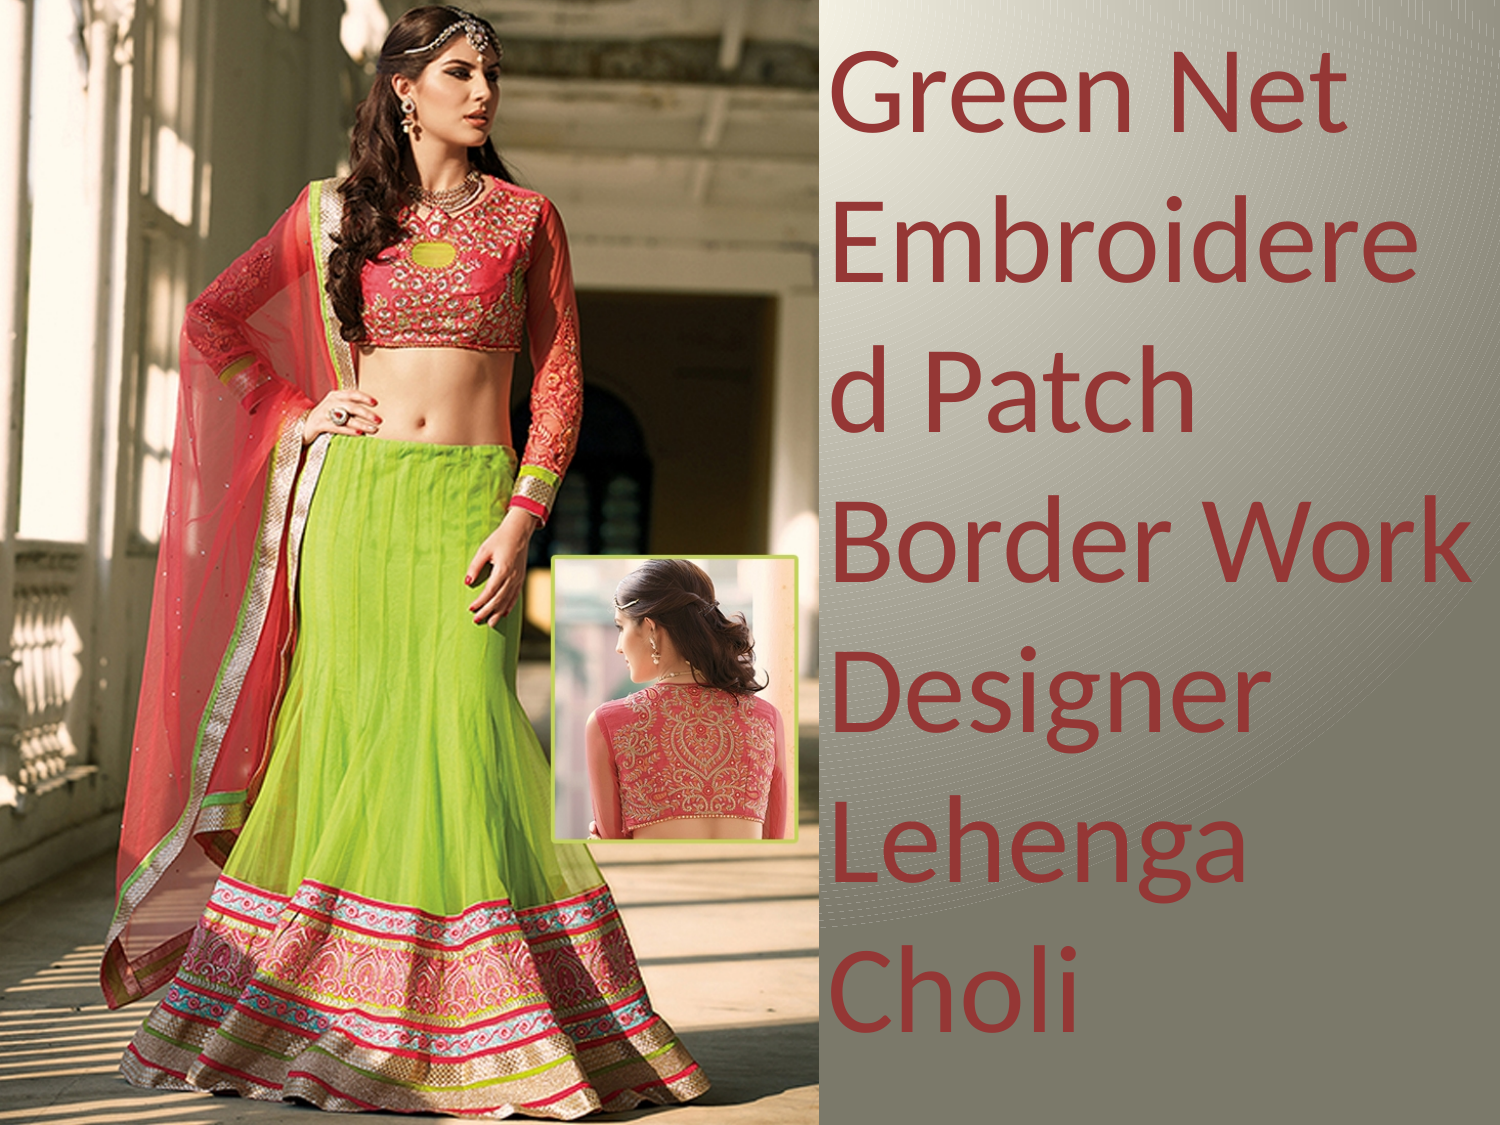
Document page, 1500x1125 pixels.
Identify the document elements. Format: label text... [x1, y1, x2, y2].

picture [0, 0, 819, 1125]
text_box Green Net Embroidered Patch Border Work Designer Lehenga Choli [820, 0, 1500, 1125]
